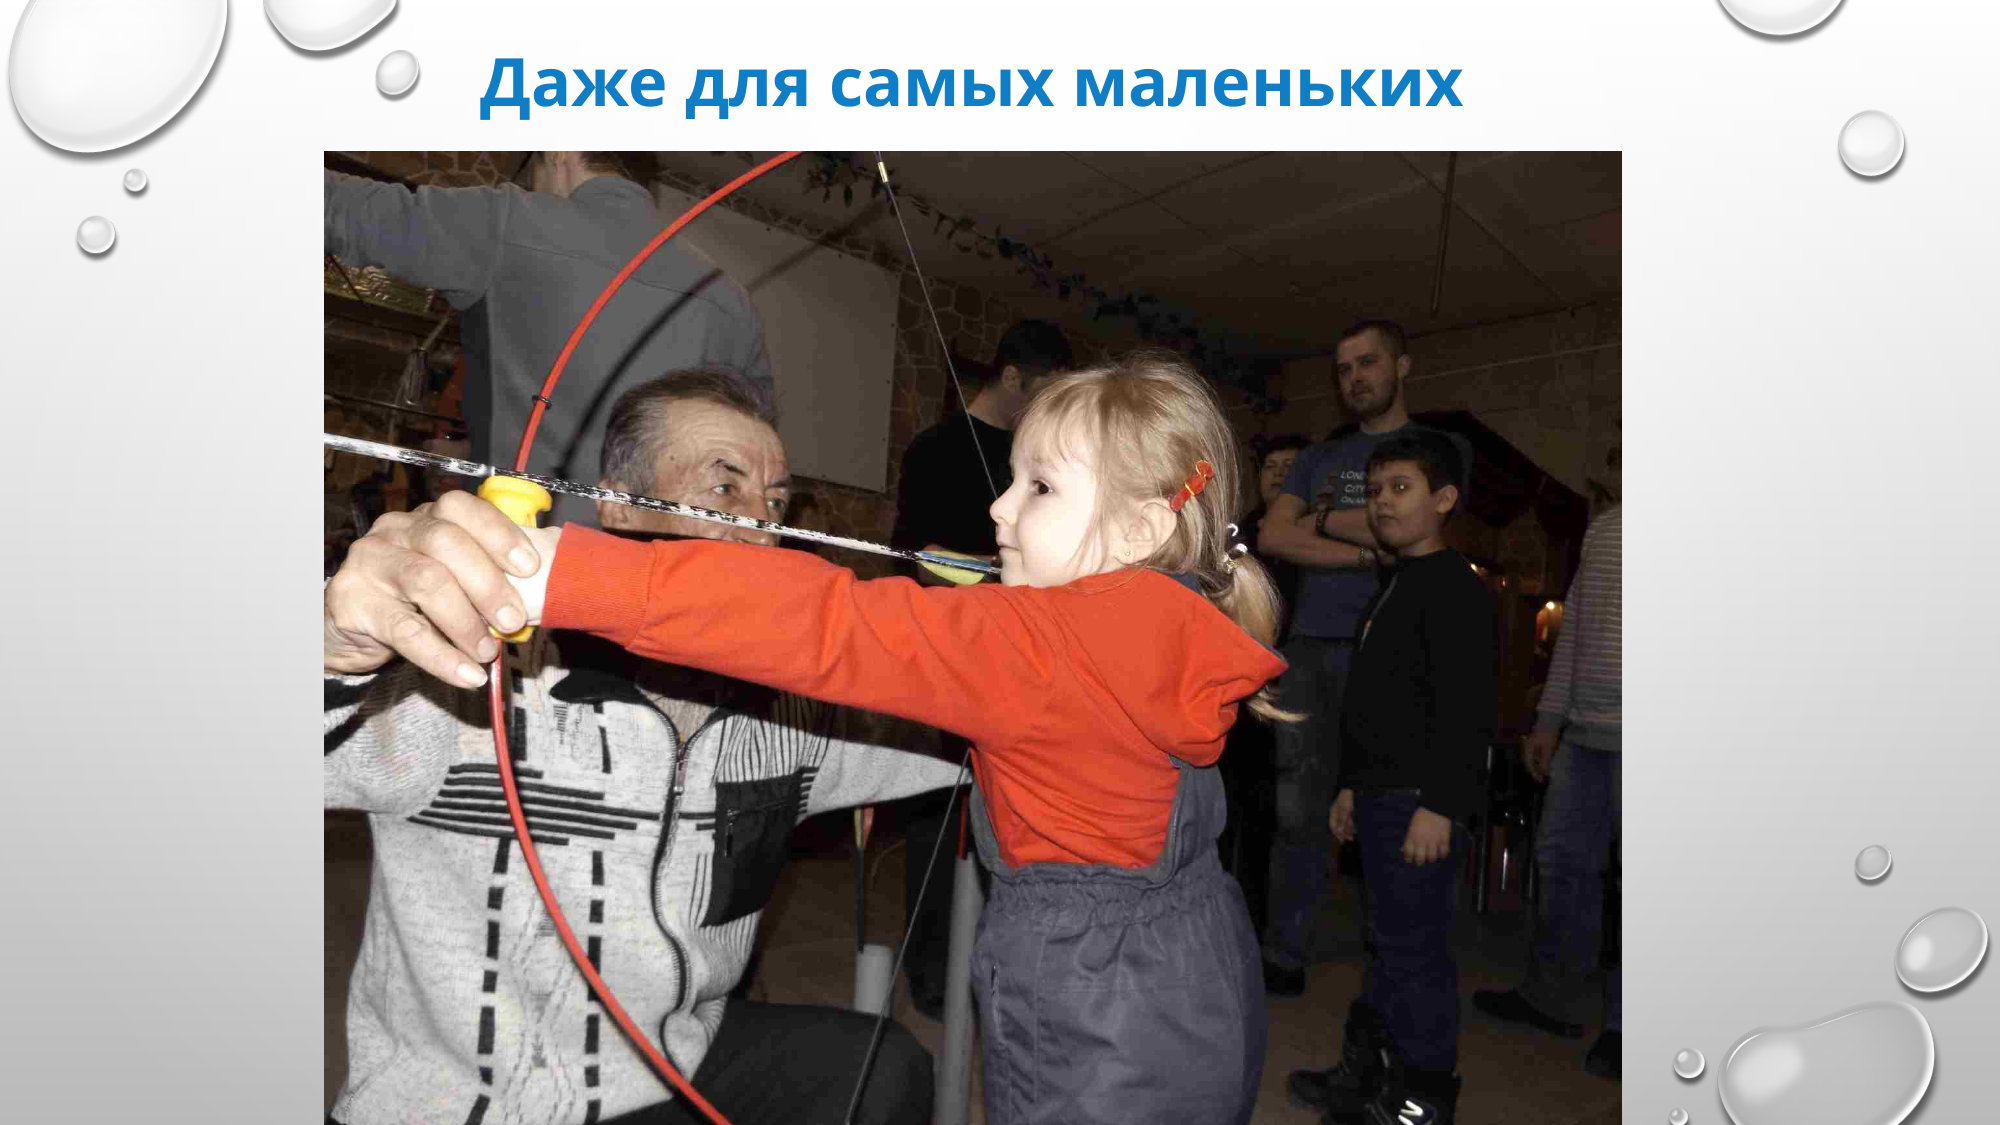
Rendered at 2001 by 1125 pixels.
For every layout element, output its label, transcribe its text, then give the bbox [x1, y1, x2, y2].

picture [0, 0, 2000, 1125]
text_box Даже для самых маленьких [465, 32, 1679, 208]
